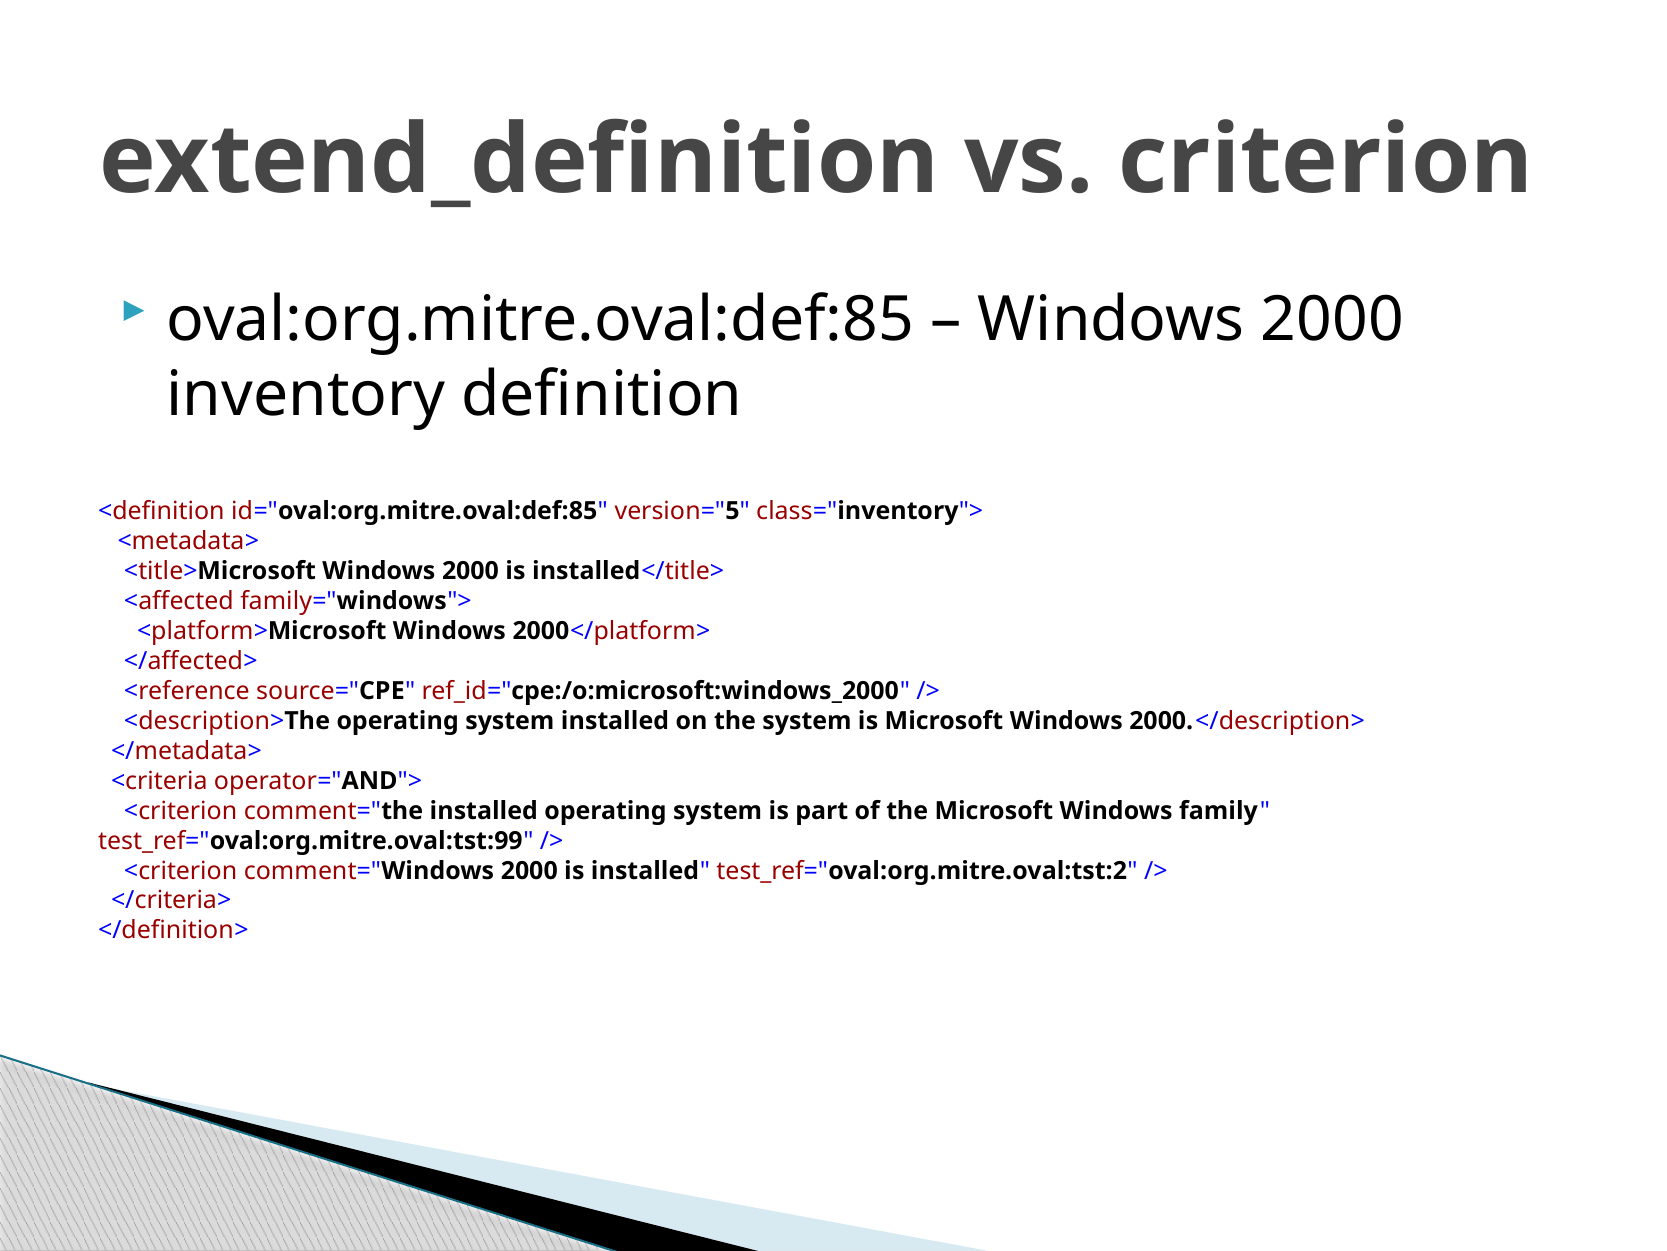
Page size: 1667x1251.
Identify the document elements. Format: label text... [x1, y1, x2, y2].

title extend_definition vs. criterion [83, 50, 1584, 259]
list oval:org.mitre.oval:def:85 – Windows 2000 inventory definition [83, 270, 1584, 463]
text_box <definition id="oval:org.mitre.oval:def:85" version="5" class="inventory"> <metadata> <title>Microsoft Windows 2000 is installed</title> <affected family="windows"> <platform>Microsoft Windows 2000</platform> </affected> <reference source="CPE" ref_id="cpe:/o:microsoft:windows_2000" /> <description>The operating system installed on the system is Microsoft Windows 2000.</description> </metadata> <criteria operator="AND"> <criterion comment="the installed operating system is part of the Microsoft Windows family" test_ref="oval:org.mitre.oval:tst:99" /> <criterion comment="Windows 2000 is installed" test_ref="oval:org.mitre.oval:tst:2" /> </criteria> </definition> [83, 487, 1584, 982]
